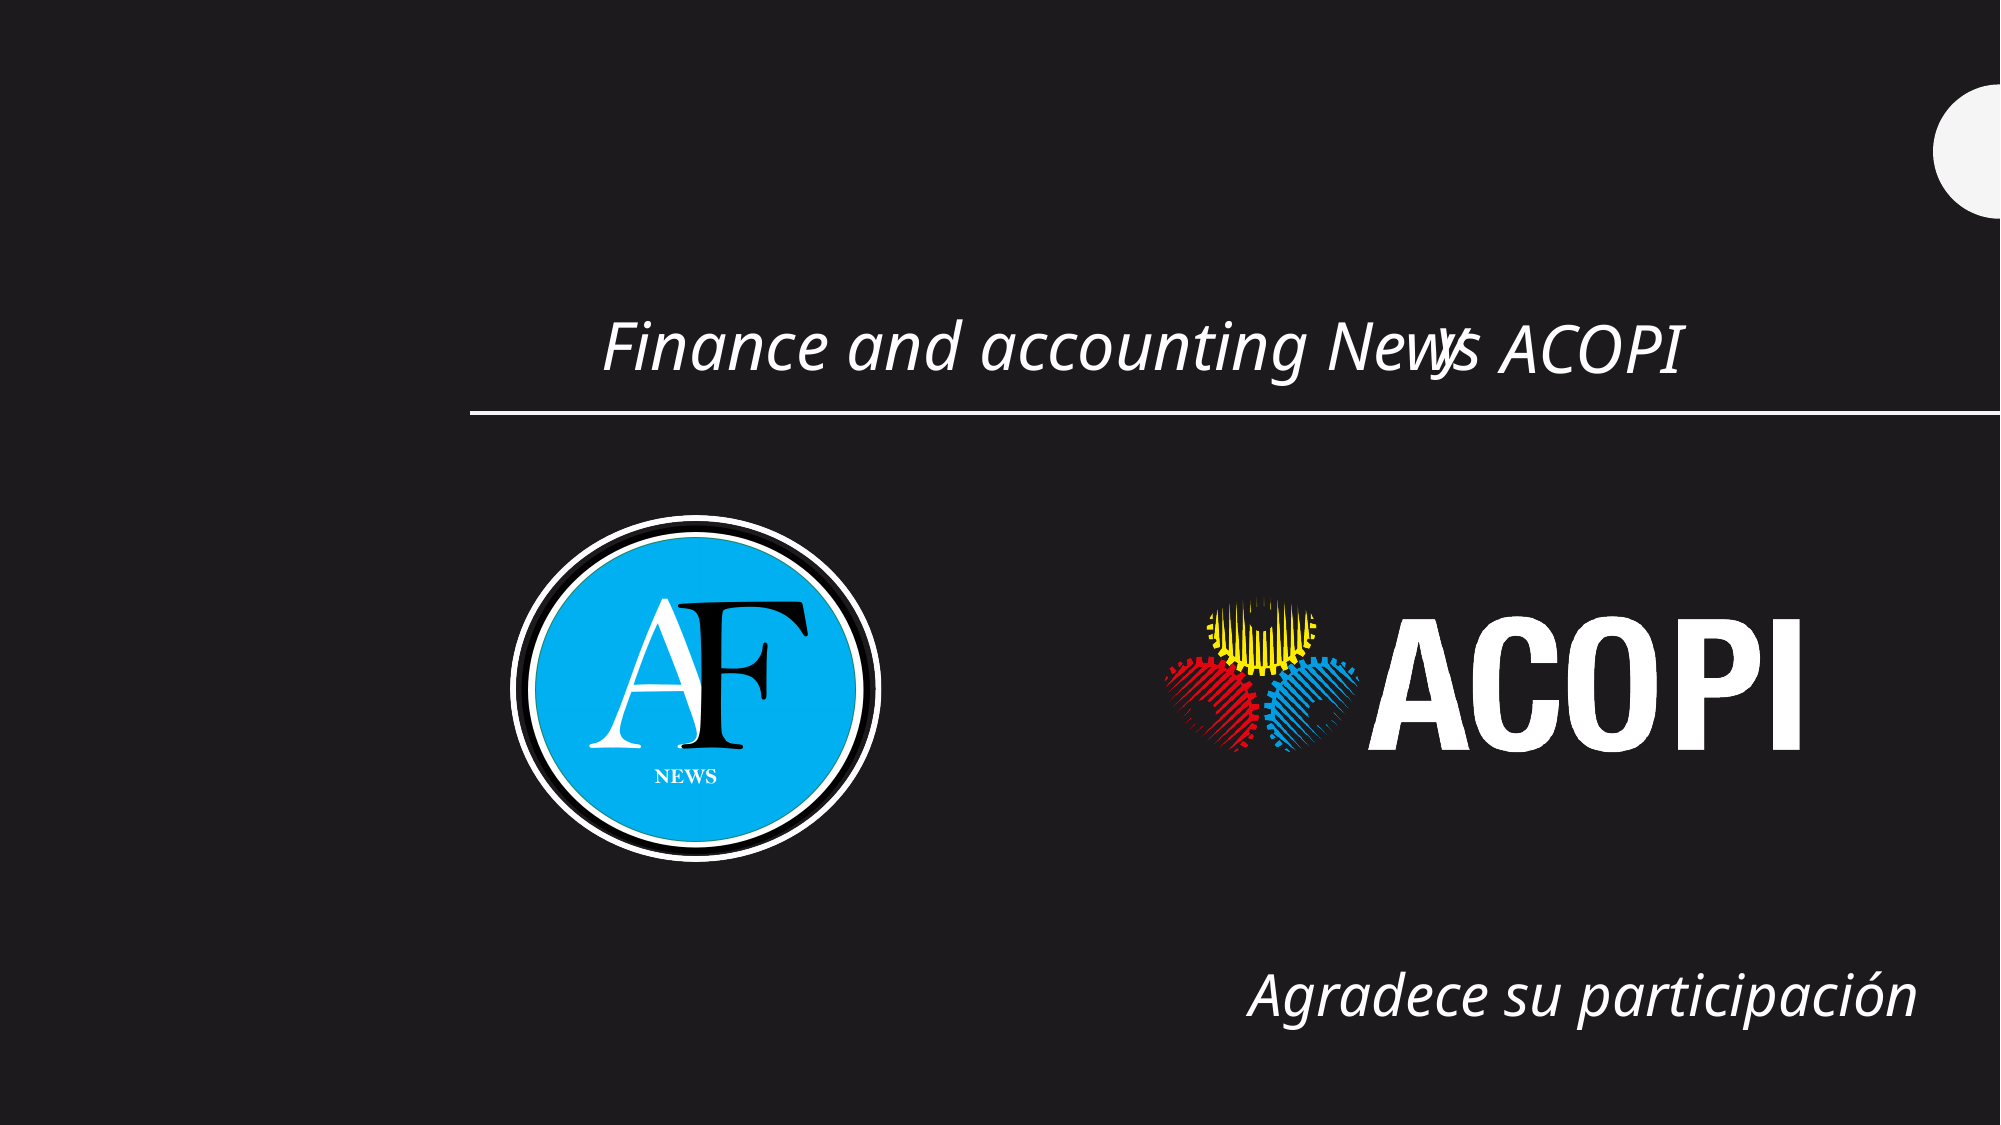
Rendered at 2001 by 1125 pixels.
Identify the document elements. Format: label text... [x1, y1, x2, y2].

text_box [0, 0, 2000, 1125]
picture [1163, 585, 1811, 772]
text_box Finance and accounting News [571, 296, 1487, 392]
text_box y [1422, 290, 2000, 386]
text_box [1933, 84, 2000, 219]
text_box Agradece su participación [1234, 950, 2000, 1036]
picture [451, 470, 951, 951]
text_box ACOPI [1487, 299, 1799, 395]
